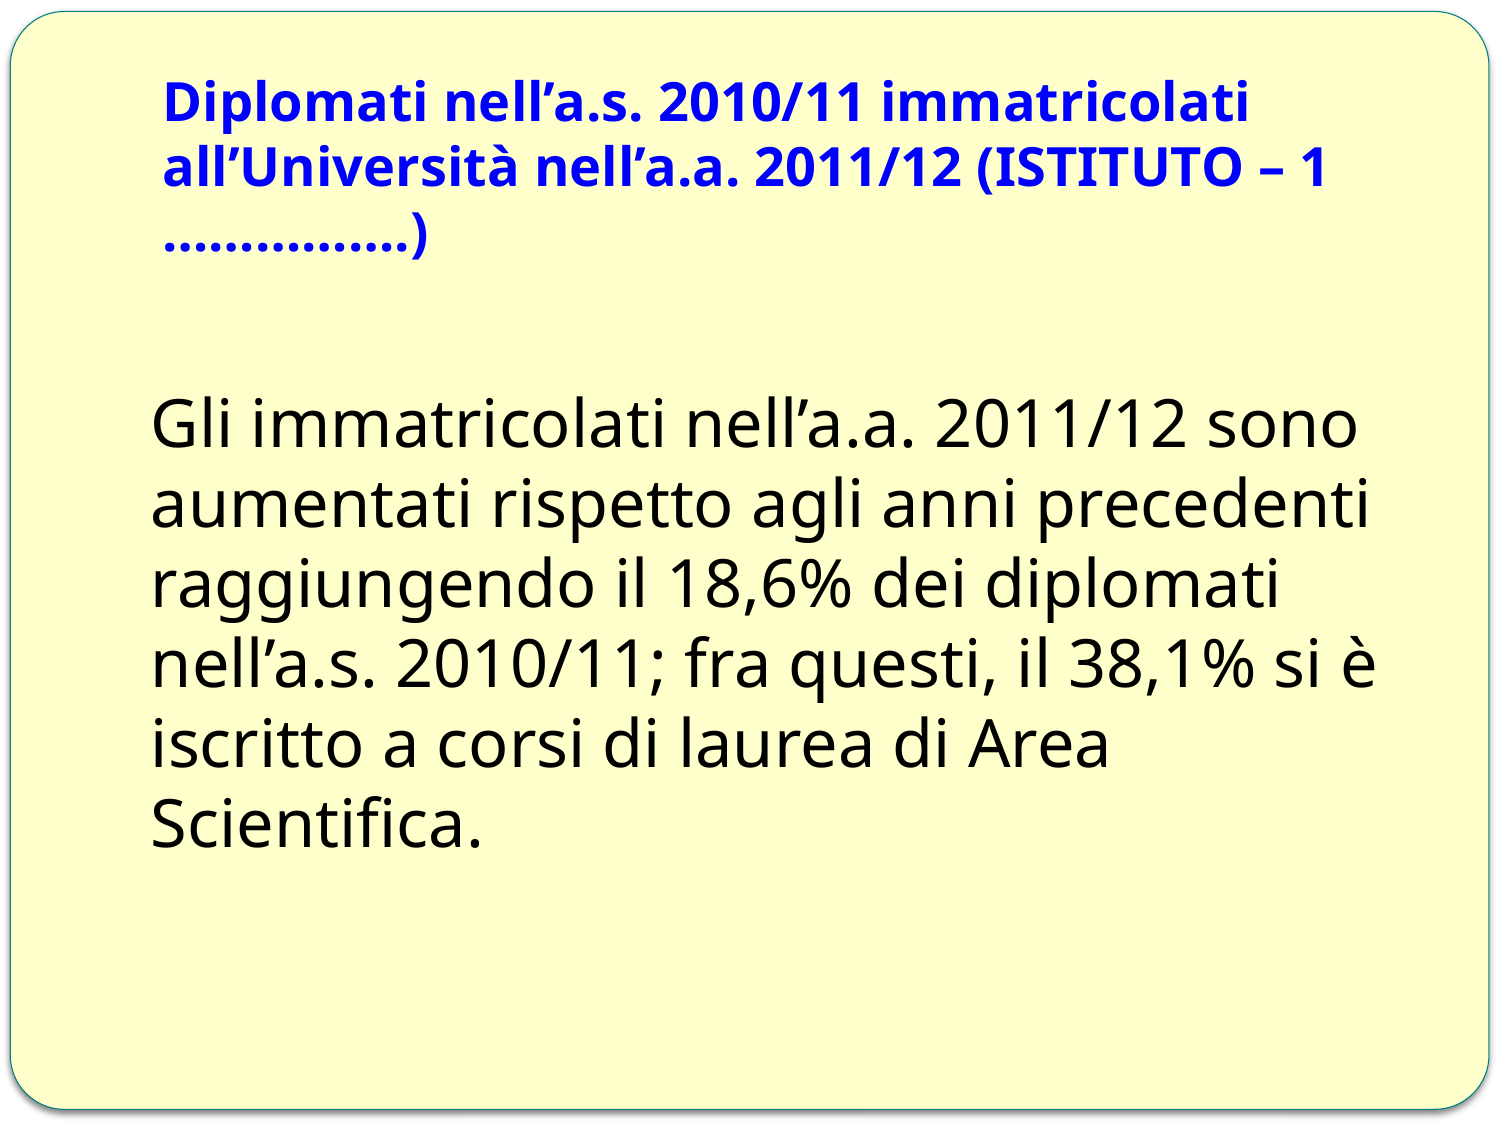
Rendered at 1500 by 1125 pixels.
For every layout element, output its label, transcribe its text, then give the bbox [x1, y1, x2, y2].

title Diplomati nell’a.s. 2010/11 immatricolati all’Università nell’a.a. 2011/12 (ISTITUTO – 1 …………….) [147, 89, 1423, 278]
list Gli immatricolati nell’a.a. 2011/12 sono aumentati rispetto agli anni precedenti raggiungendo il 18,6% dei diplomati nell’a.s. 2010/11; fra questi, il 38,1% si è iscritto a corsi di laurea di Area Scientifica. [135, 373, 1411, 870]
